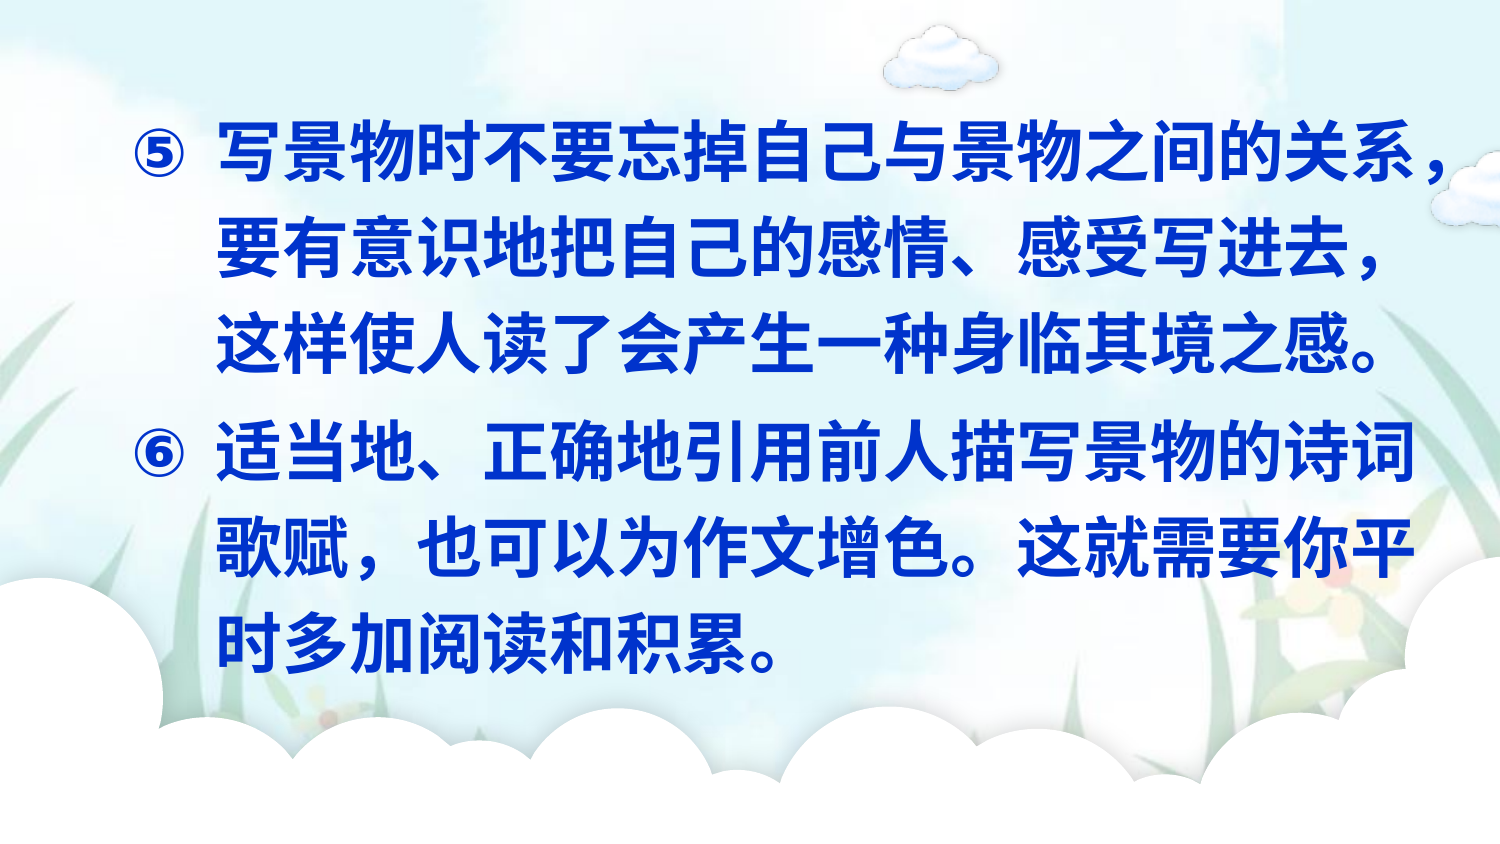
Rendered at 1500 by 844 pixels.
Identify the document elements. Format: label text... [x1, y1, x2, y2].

picture [160, 690, 1355, 783]
text_box 写景物时不要忘掉自己与景物之间的关系，要有意识地把自己的感情、感受写进去，这样使人读了会产生一种身临其境之感。 适当地、正确地引用前人描写景物的诗词歌赋，也可以为作文增色。这就需要你平时多加阅读和积累。 [116, 86, 1435, 690]
picture [0, 0, 1500, 602]
